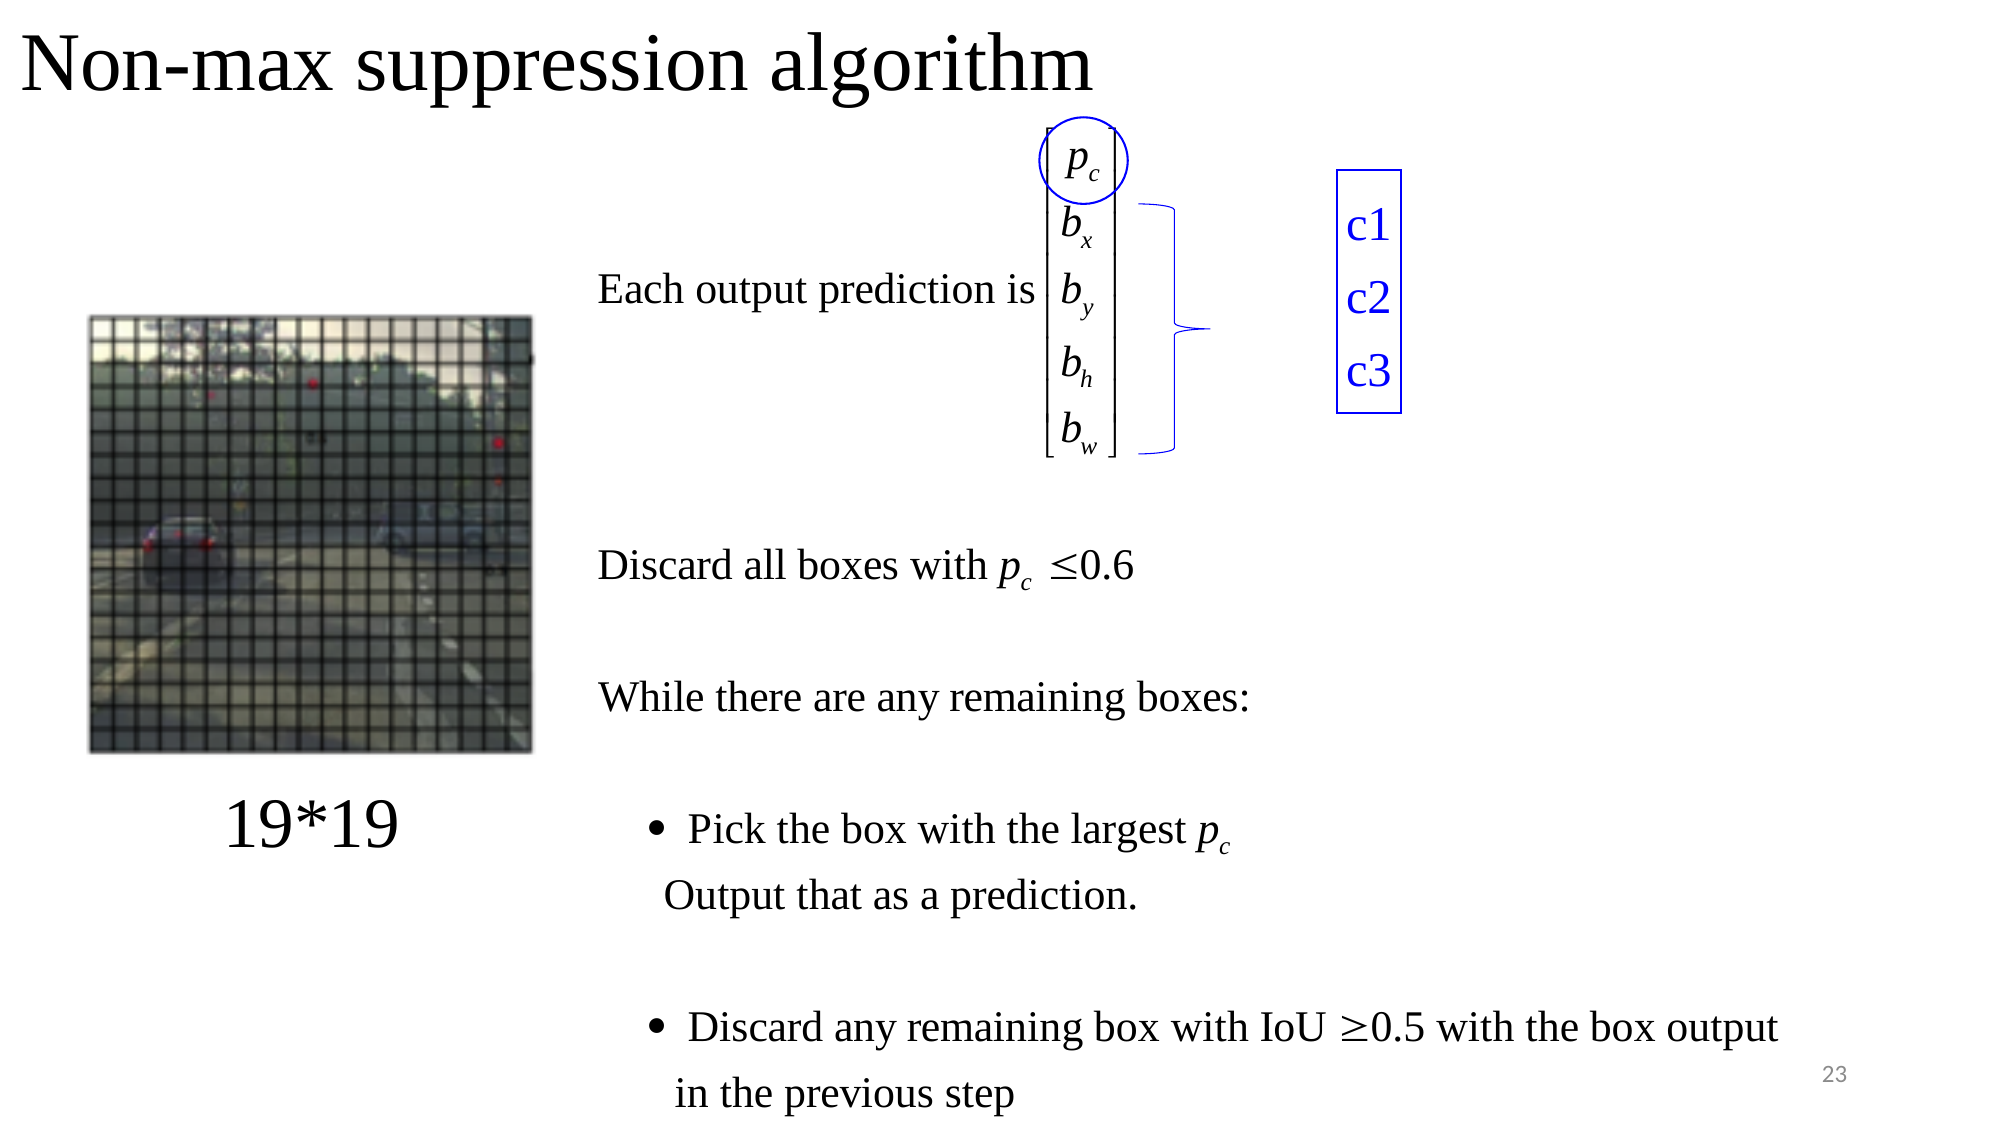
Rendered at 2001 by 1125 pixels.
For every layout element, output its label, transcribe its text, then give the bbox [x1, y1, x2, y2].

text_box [220, 782, 410, 866]
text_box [1339, 196, 1401, 399]
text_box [590, 117, 1789, 1124]
text_box Non-max suppression algorithm [5, 0, 1111, 115]
slide_number 23 [1789, 1042, 1863, 1103]
picture [57, 291, 558, 783]
